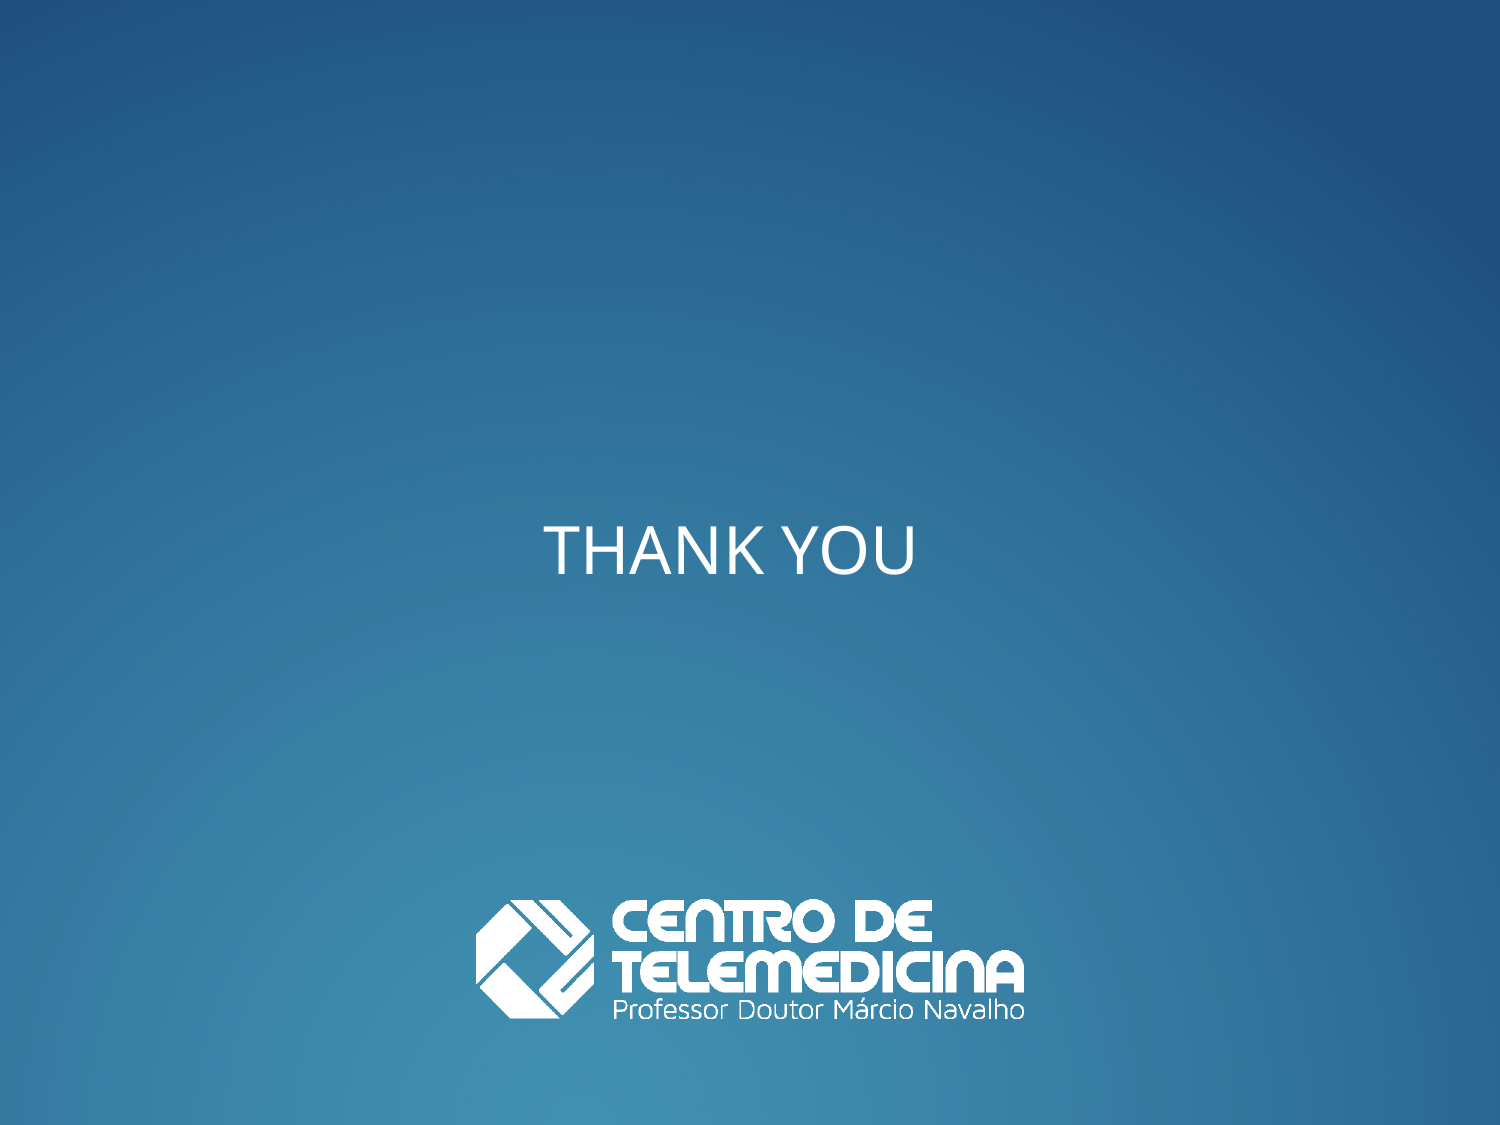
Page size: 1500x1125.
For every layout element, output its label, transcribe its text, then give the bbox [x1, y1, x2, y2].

title THANK YOU [450, 500, 1013, 613]
picture [0, 0, 1500, 1125]
